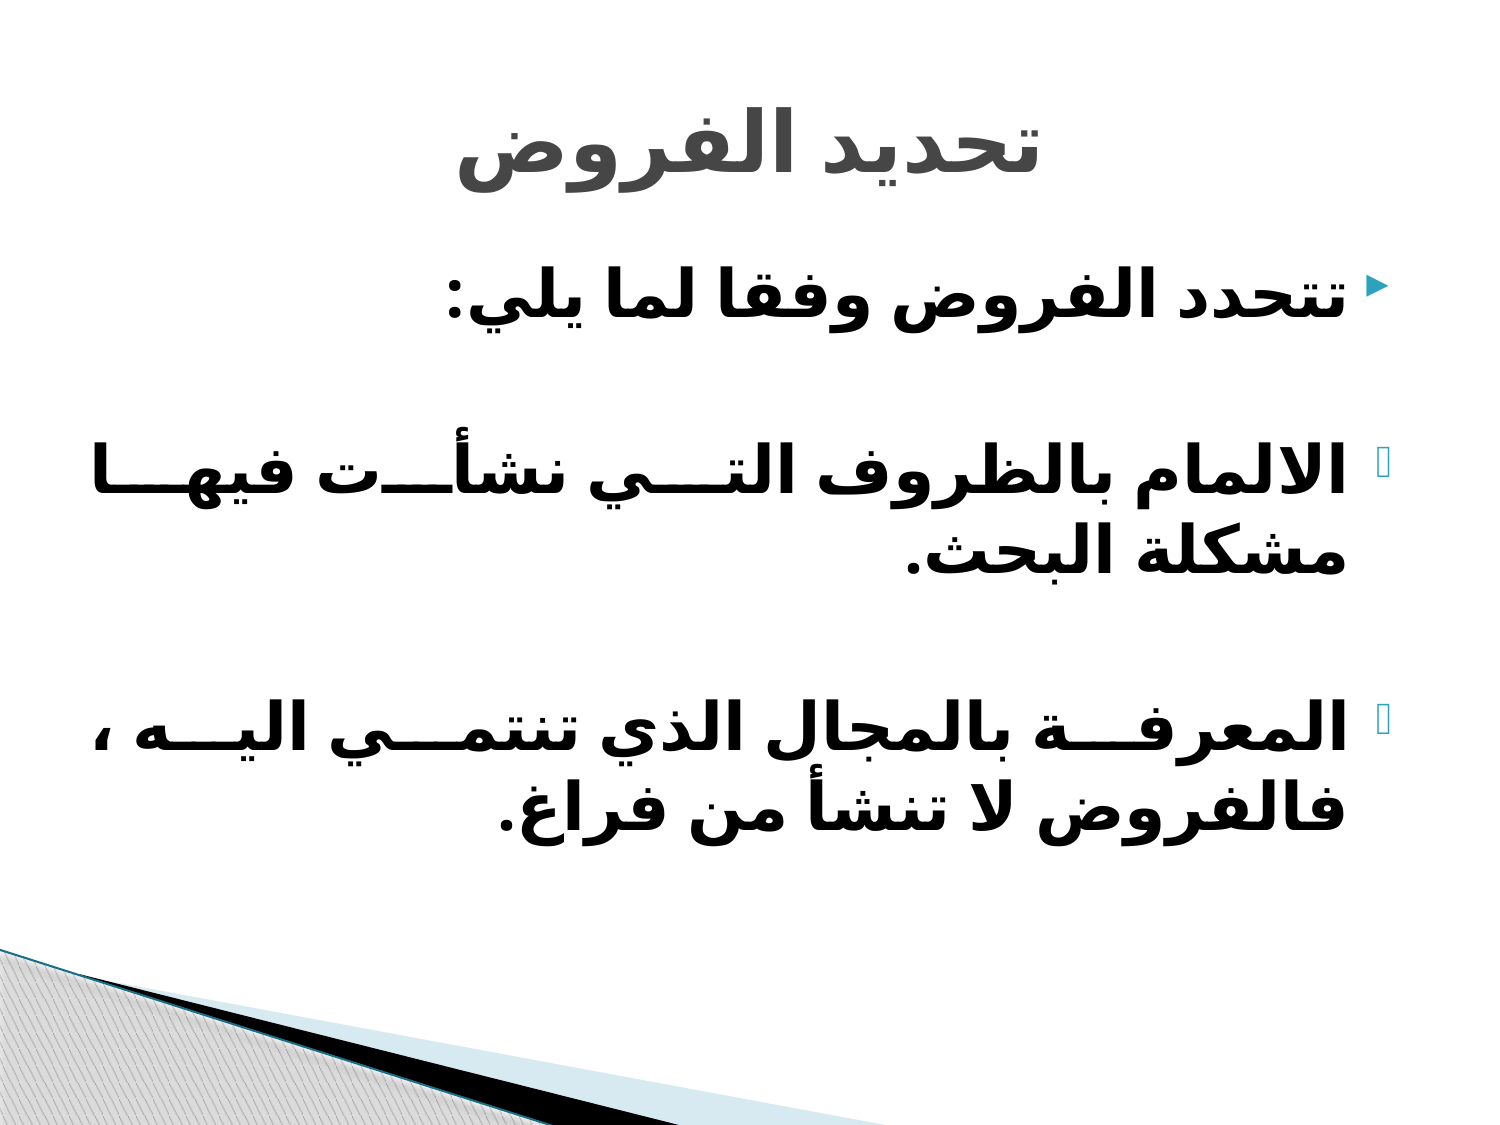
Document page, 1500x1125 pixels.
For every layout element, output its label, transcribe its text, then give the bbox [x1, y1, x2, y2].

title تحديد الفروض [75, 45, 1425, 233]
list تتحدد الفروض وفقا لما يلي: الالمام بالظروف التي نشأت فيها مشكلة البحث. المعرفة بالمجال الذي تنتمي اليه ، فالفروض لا تنشأ من فراغ. [75, 243, 1425, 986]
